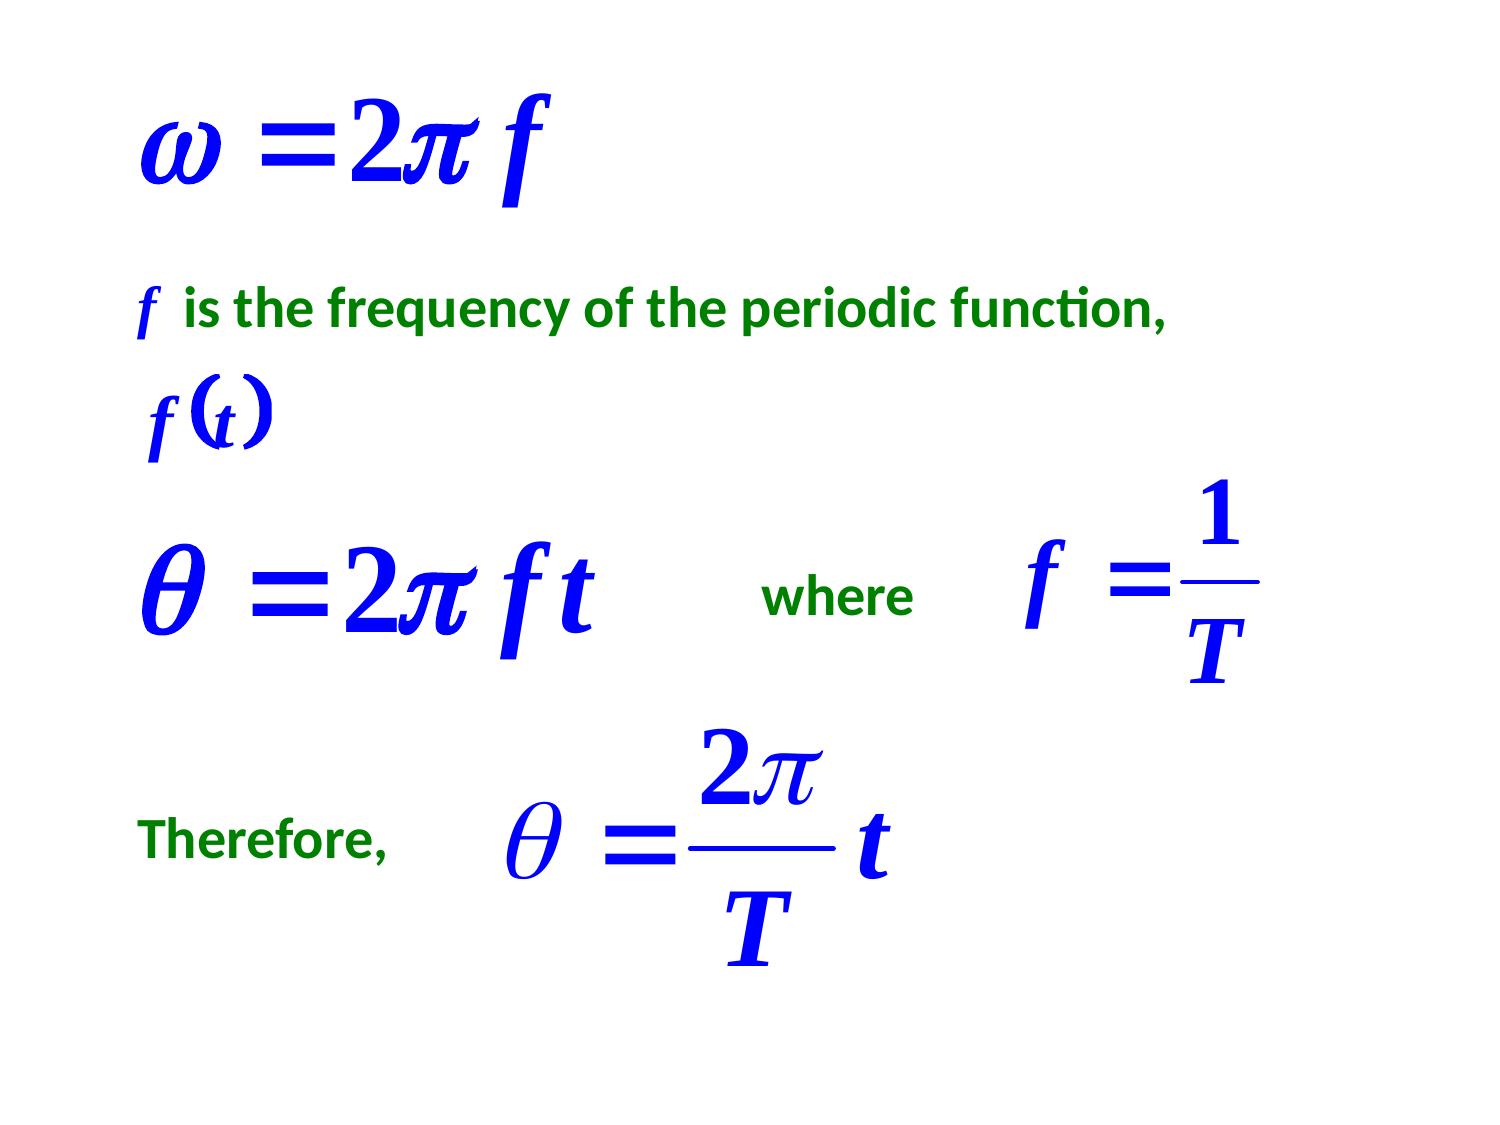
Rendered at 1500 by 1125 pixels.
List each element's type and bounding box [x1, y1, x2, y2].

text_box [122, 445, 1270, 700]
text_box [122, 261, 1335, 474]
text_box [122, 689, 908, 986]
text_box [122, 67, 574, 226]
